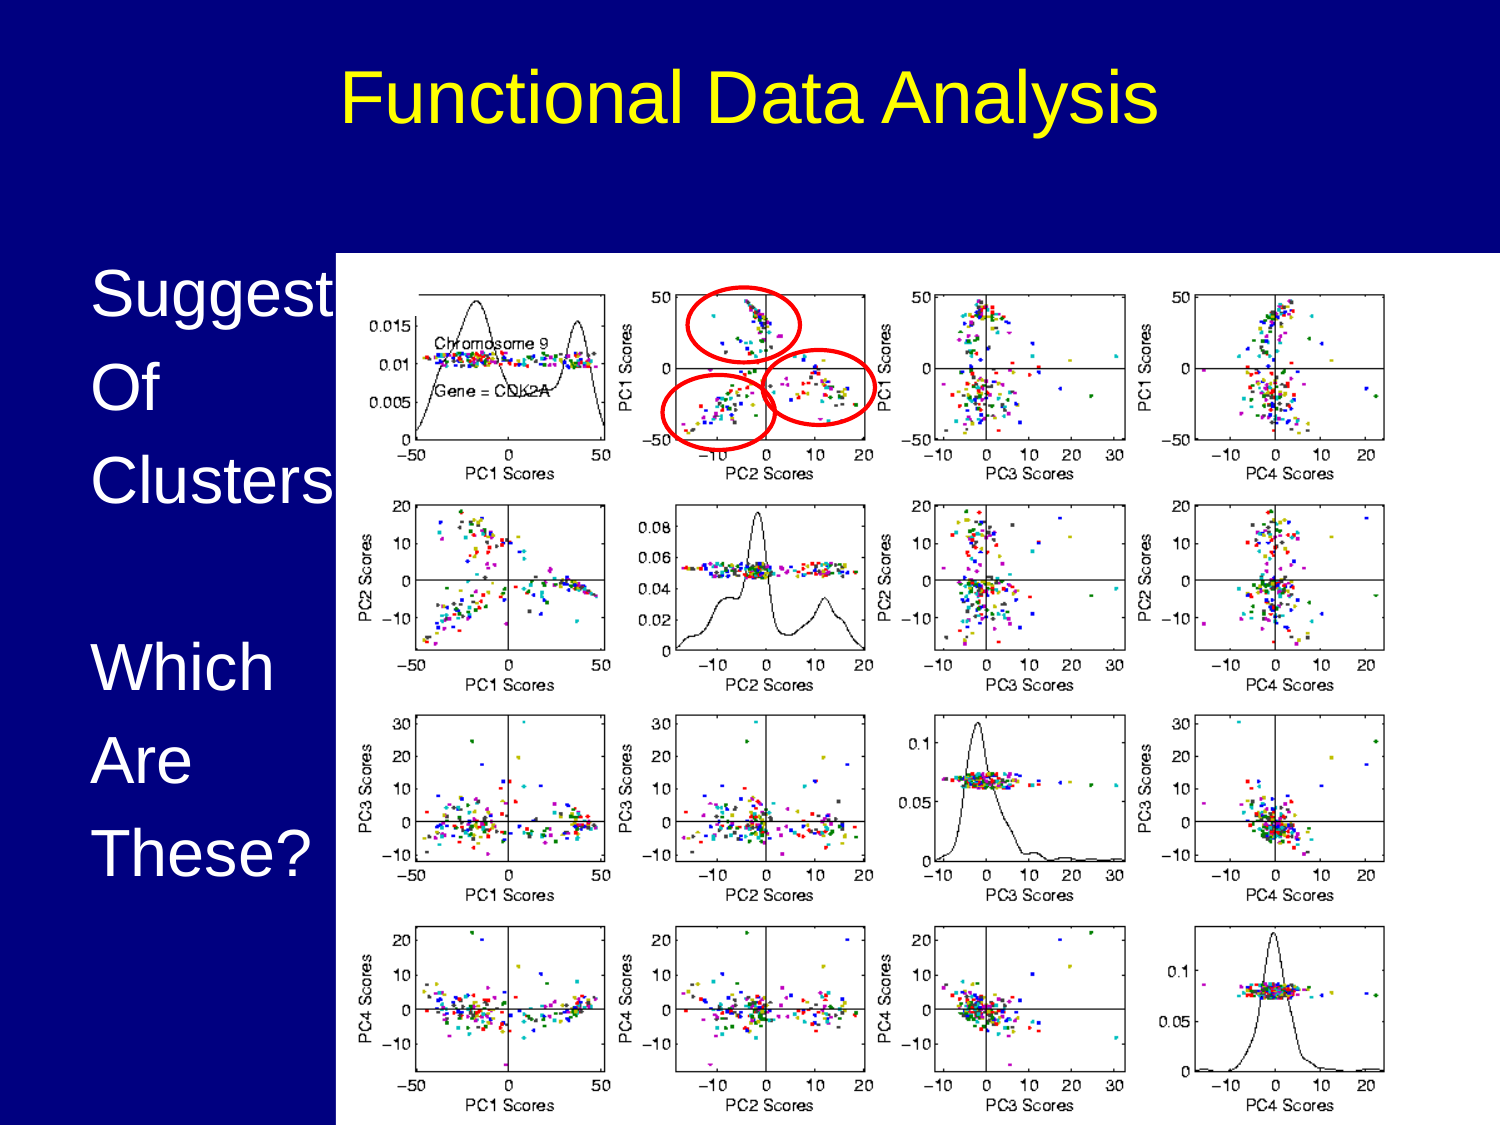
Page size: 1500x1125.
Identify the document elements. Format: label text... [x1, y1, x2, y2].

list Suggestion Of Clusters Which Are These? [75, 242, 1432, 1100]
title Functional Data Analysis [112, 0, 1388, 188]
picture [335, 253, 1500, 1125]
